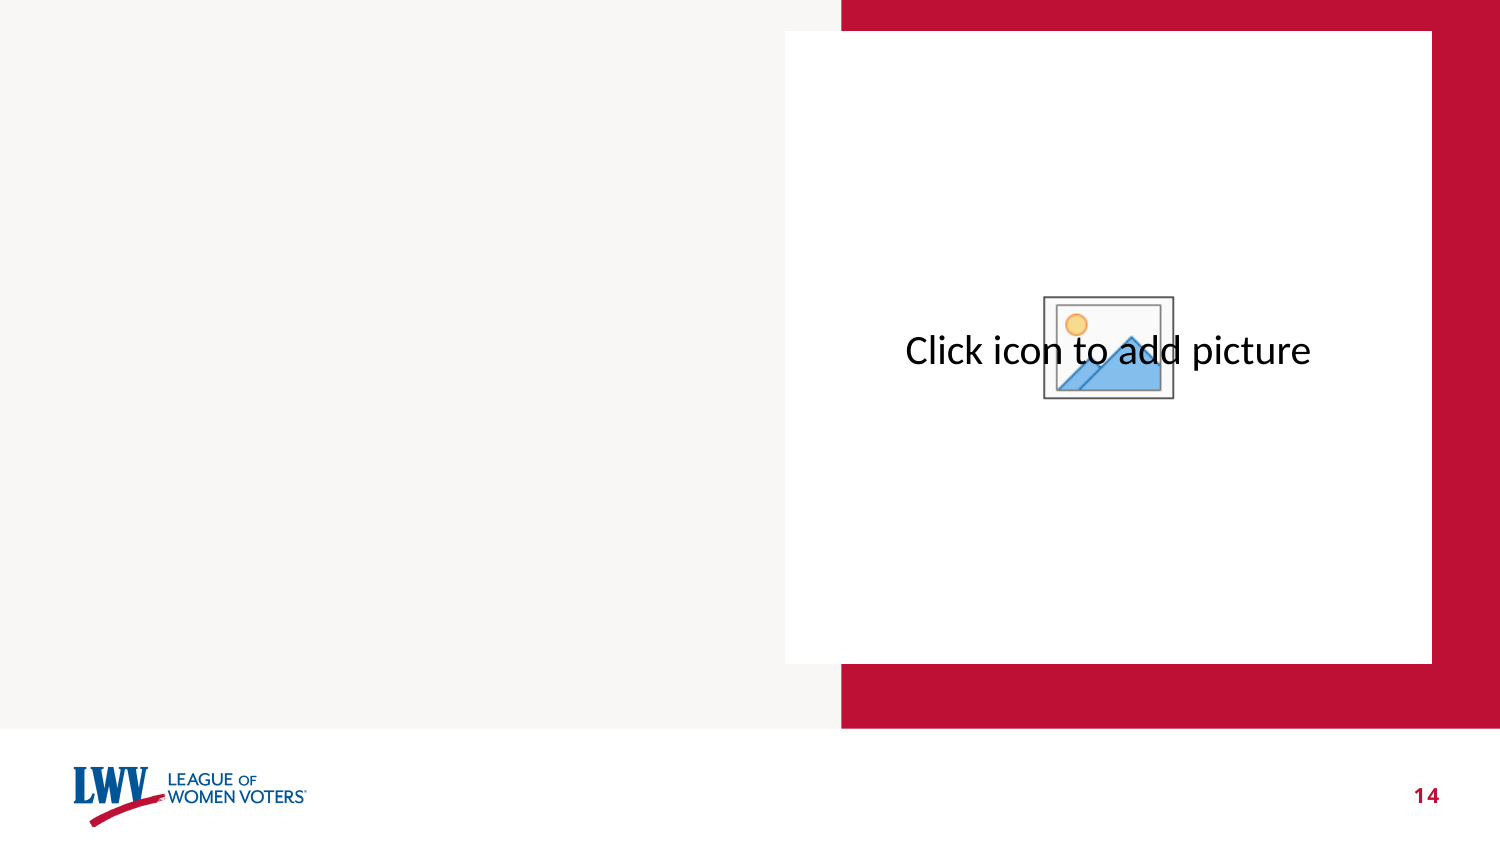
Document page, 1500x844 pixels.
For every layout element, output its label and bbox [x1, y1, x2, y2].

picture [784, 30, 1433, 665]
picture [62, 758, 313, 834]
